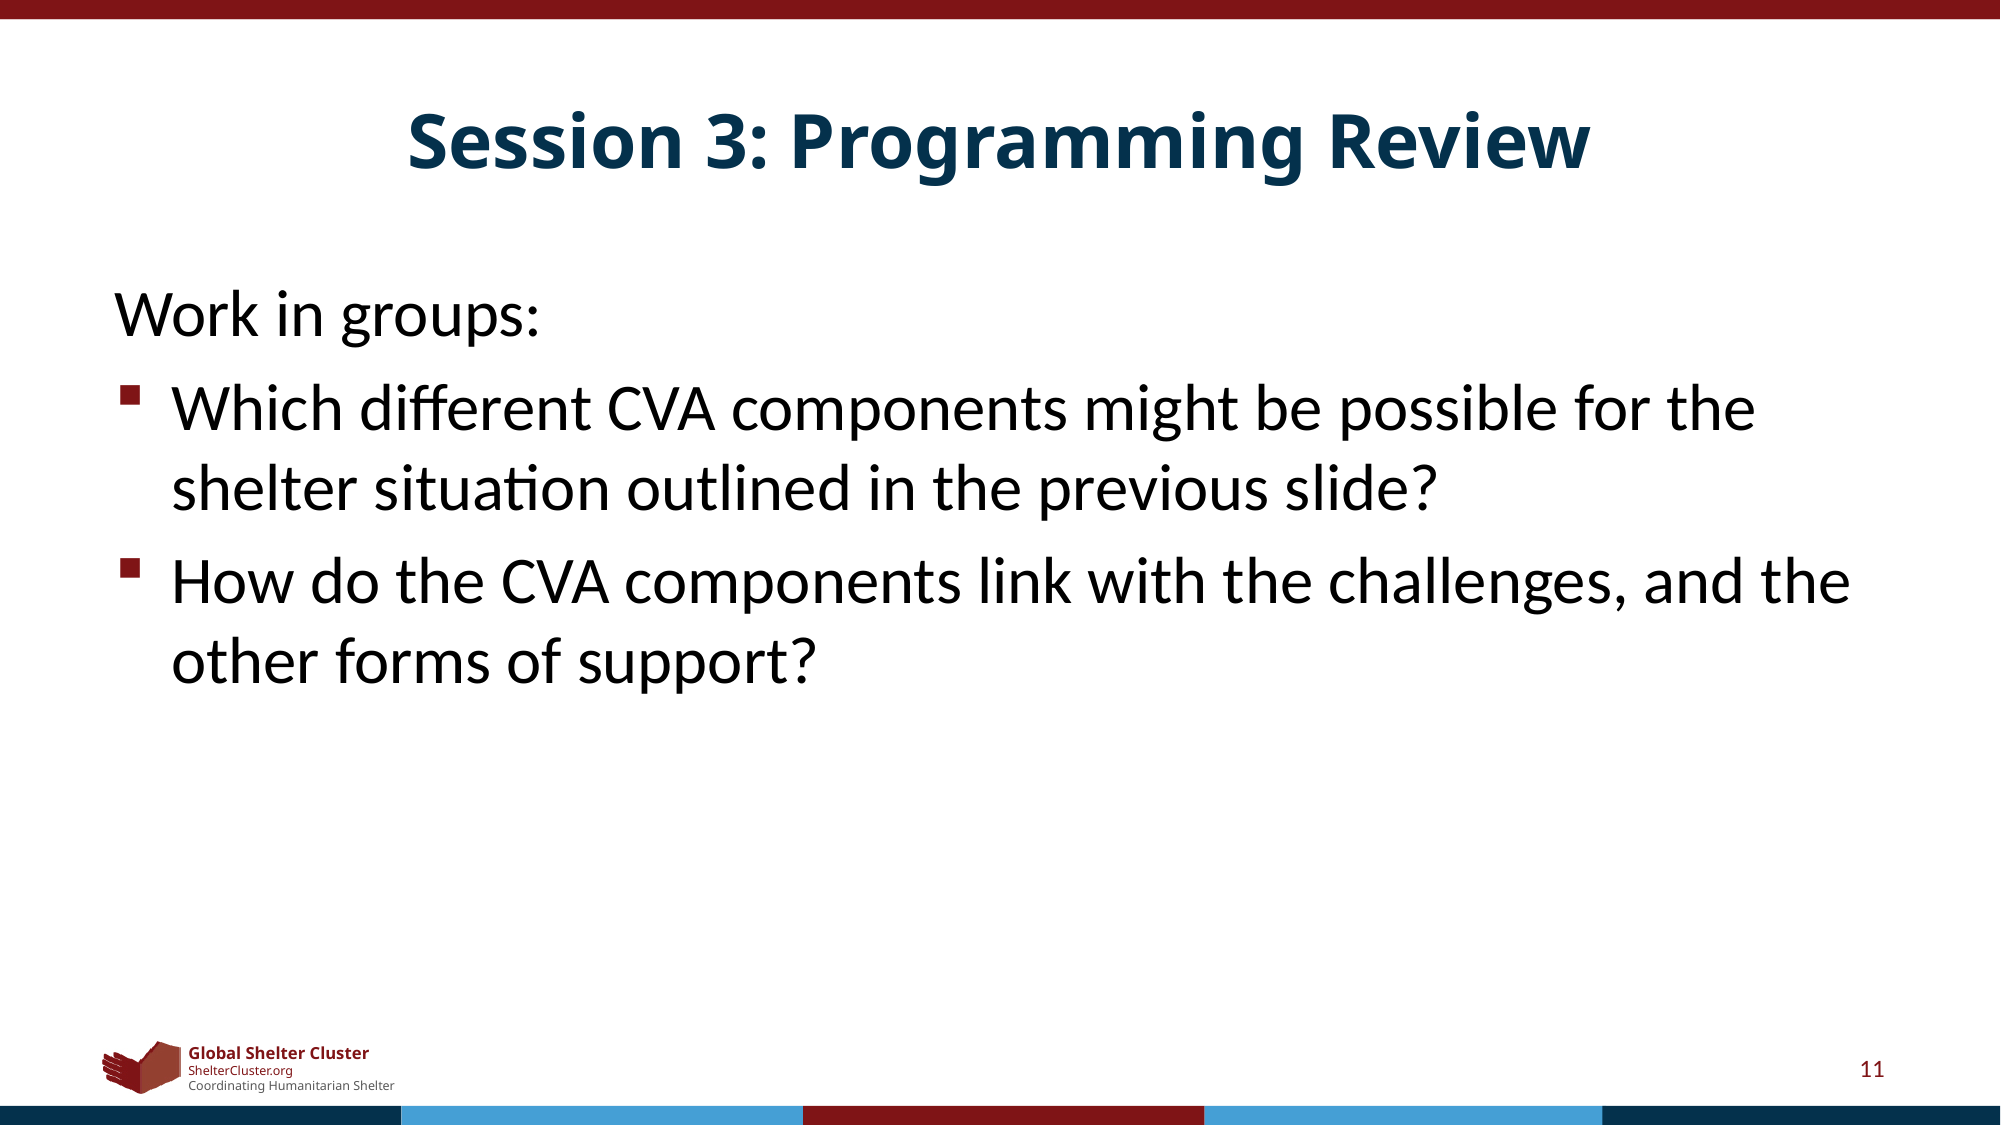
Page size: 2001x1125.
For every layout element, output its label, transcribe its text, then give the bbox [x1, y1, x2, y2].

picture [102, 1041, 181, 1094]
list Work in groups: Which different CVA components might be possible for the shelter situation outlined in the previous slide? How do the CVA components link with the challenges, and the other forms of support? [99, 262, 1900, 1005]
slide_number 11 [1433, 1037, 1900, 1098]
title Session 3: Programming Review [99, 45, 1900, 233]
